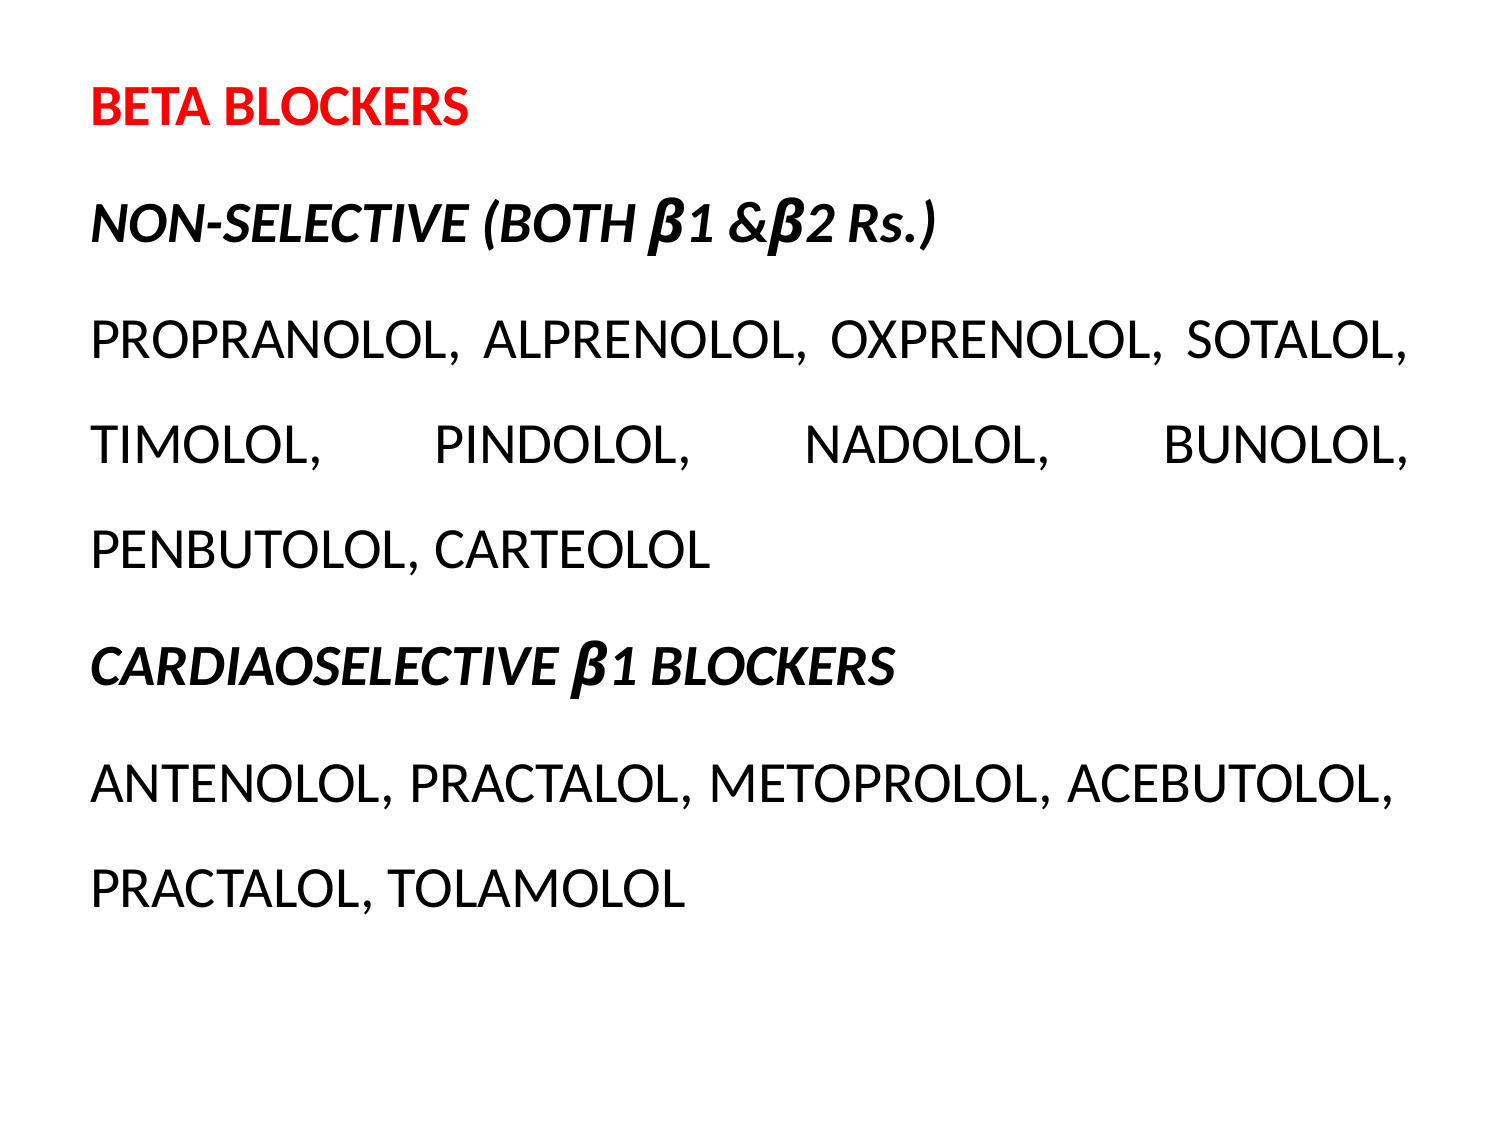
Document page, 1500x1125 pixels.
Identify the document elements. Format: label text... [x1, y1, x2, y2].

list BETA BLOCKERS NON-SELECTIVE (BOTH β1 &β2 Rs.) PROPRANOLOL, ALPRENOLOL, OXPRENOLOL, SOTALOL, TIMOLOL, PINDOLOL, NADOLOL, BUNOLOL, PENBUTOLOL, CARTEOLOL CARDIAOSELECTIVE β1 BLOCKERS ANTENOLOL, PRACTALOL, METOPROLOL, ACEBUTOLOL, PRACTALOL, TOLAMOLOL [75, 24, 1425, 1000]
